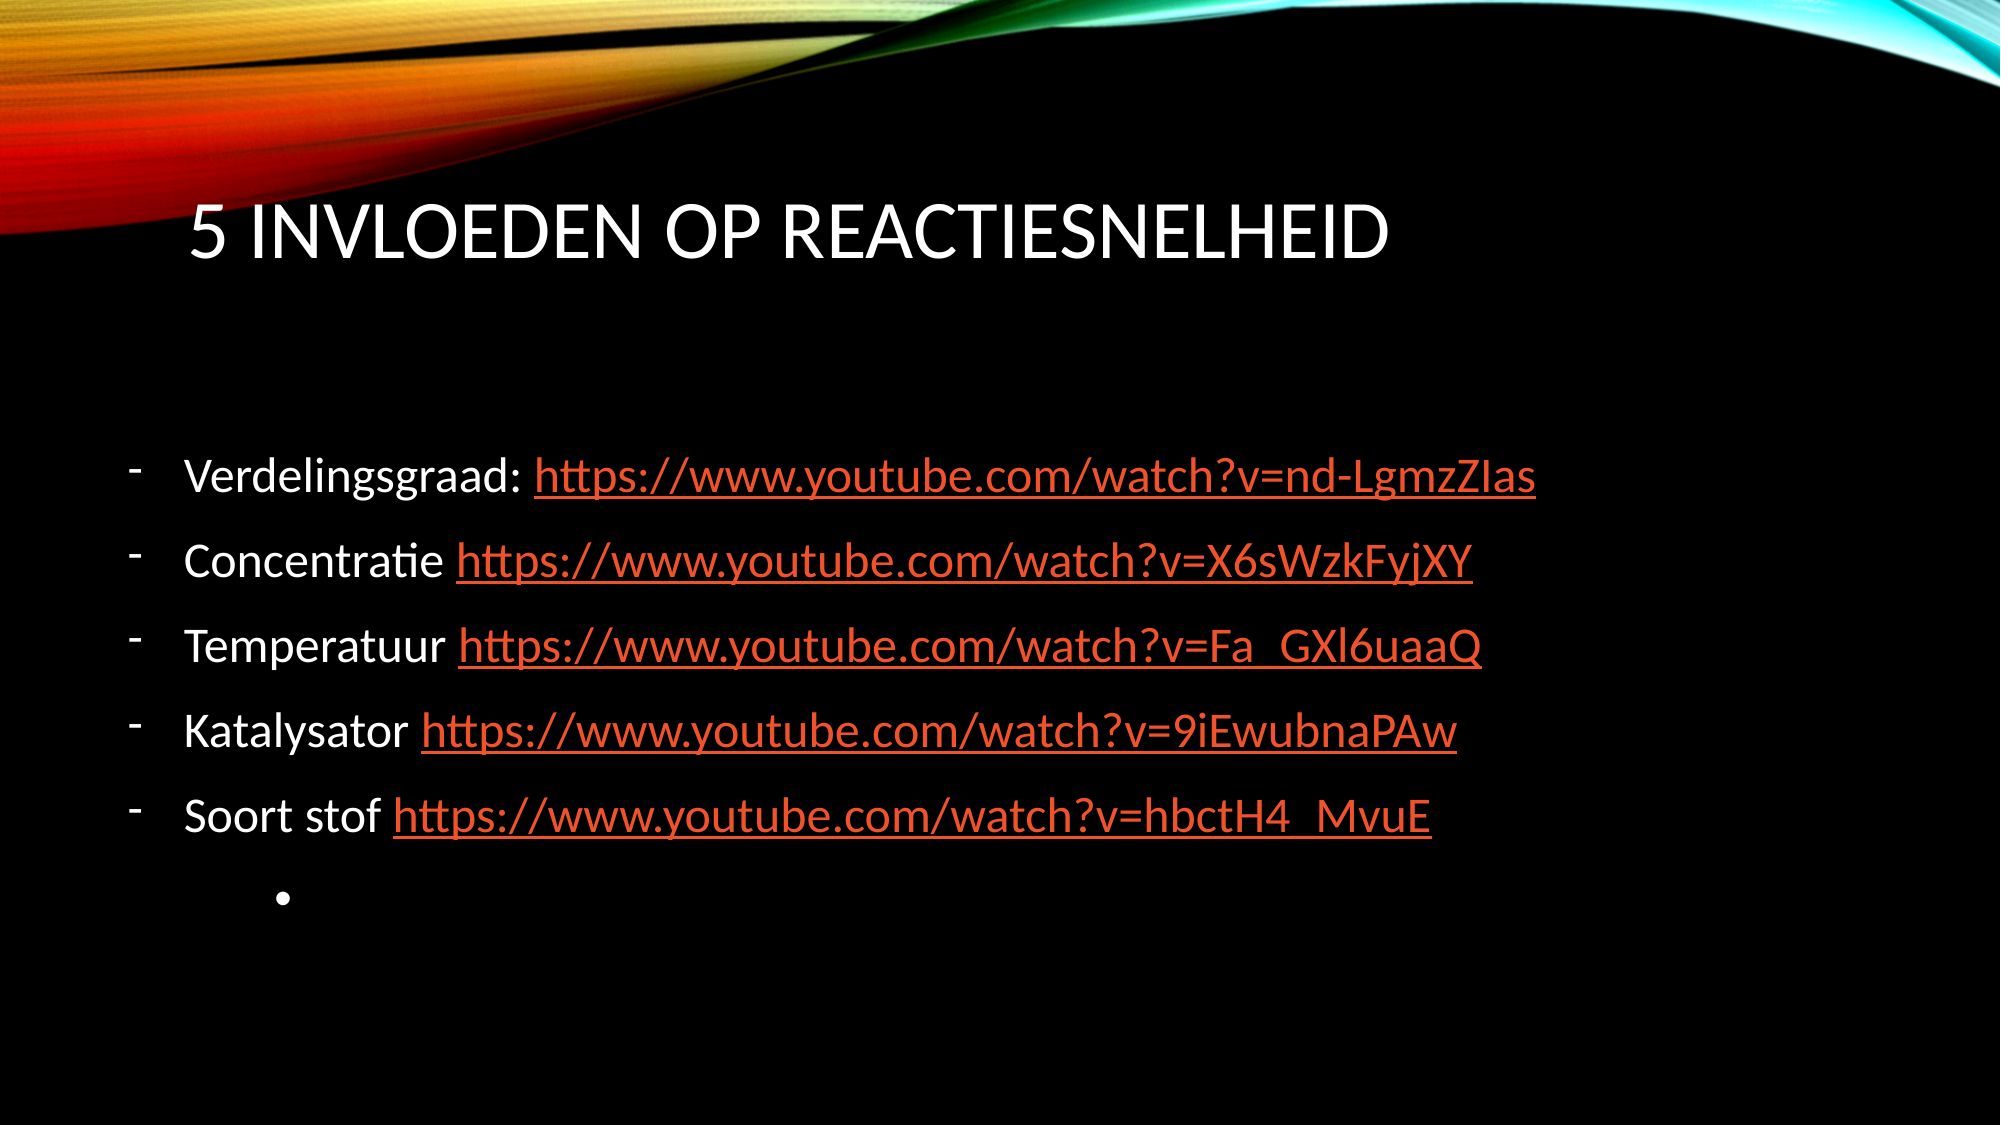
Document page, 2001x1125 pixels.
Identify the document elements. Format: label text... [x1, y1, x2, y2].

list Verdelingsgraad: https://www.youtube.com/watch?v=nd-LgmzZIas Concentratie https://www.youtube.com/watch?v=X6sWzkFyjXY Temperatuur https://www.youtube.com/watch?v=Fa_GXl6uaaQ Katalysator https://www.youtube.com/watch?v=9iEwubnaPAw Soort stof https://www.youtube.com/watch?v=hbctH4_MvuE [112, 360, 1888, 1021]
picture [0, 0, 2000, 237]
title 5 invloeden op reactiesnelheid [50, 125, 1703, 338]
